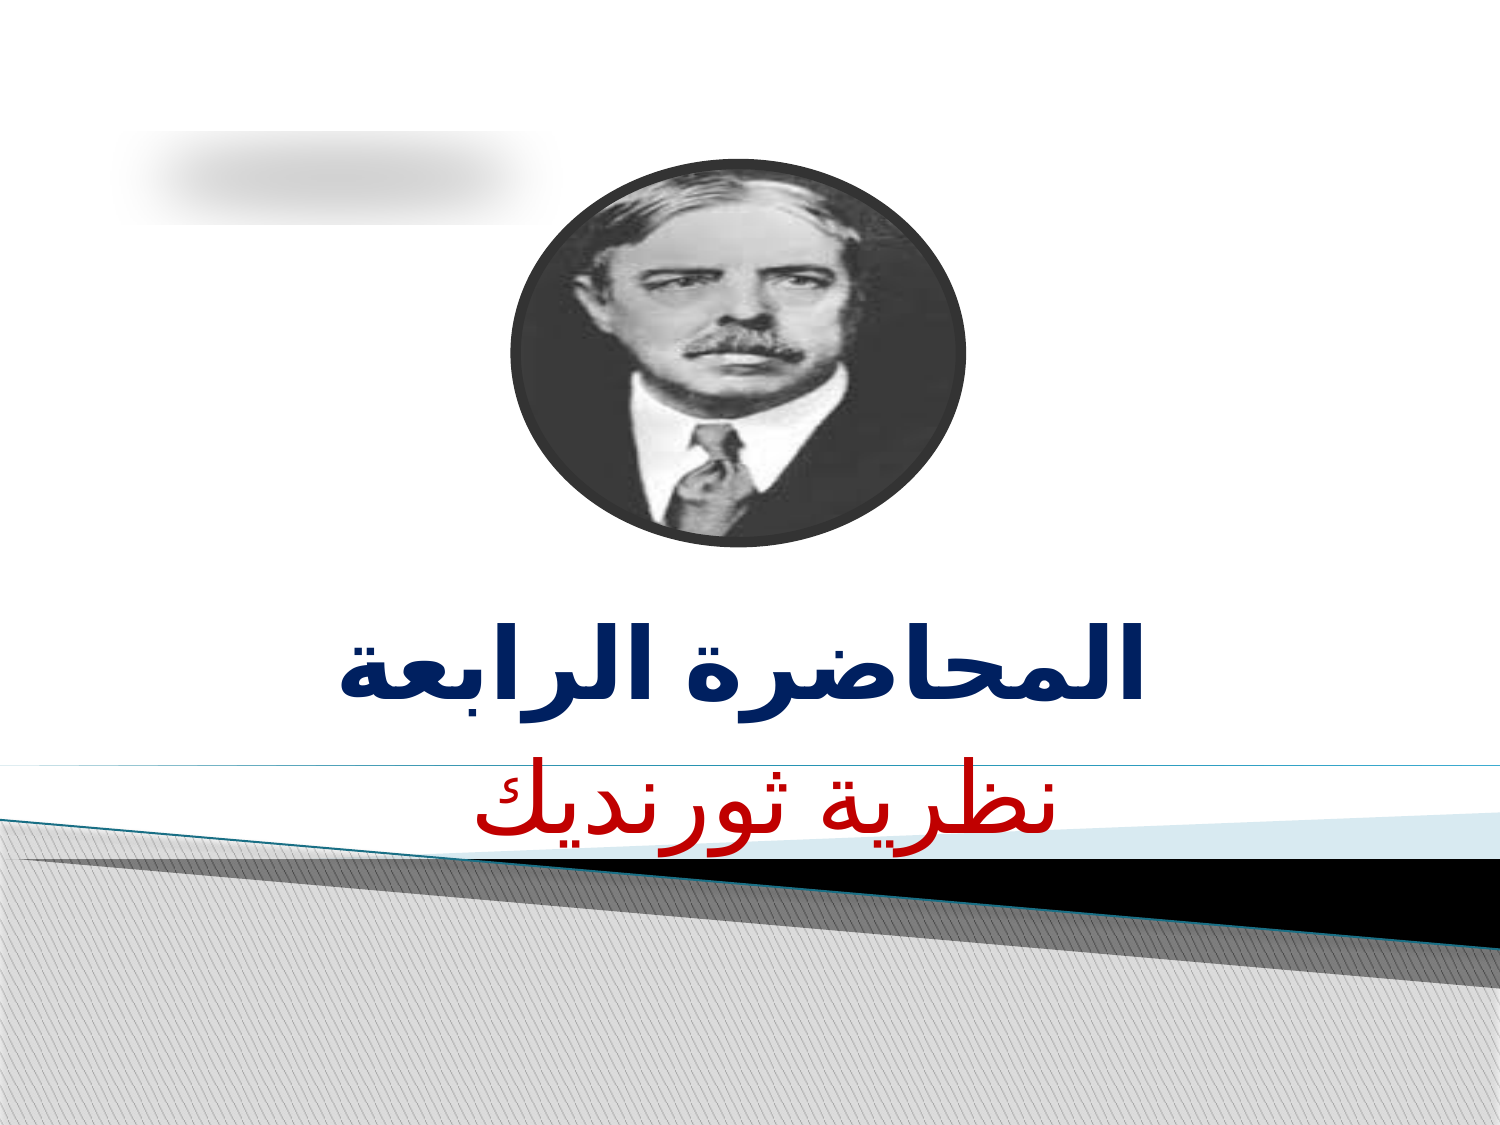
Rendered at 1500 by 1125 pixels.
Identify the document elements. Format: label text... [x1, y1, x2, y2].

title المحاضرة الرابعة [105, 550, 1381, 727]
picture [5, 859, 199, 875]
picture [1184, 936, 1500, 989]
picture [515, 163, 962, 543]
subtitle نظرية ثورنديك [199, 726, 1325, 961]
